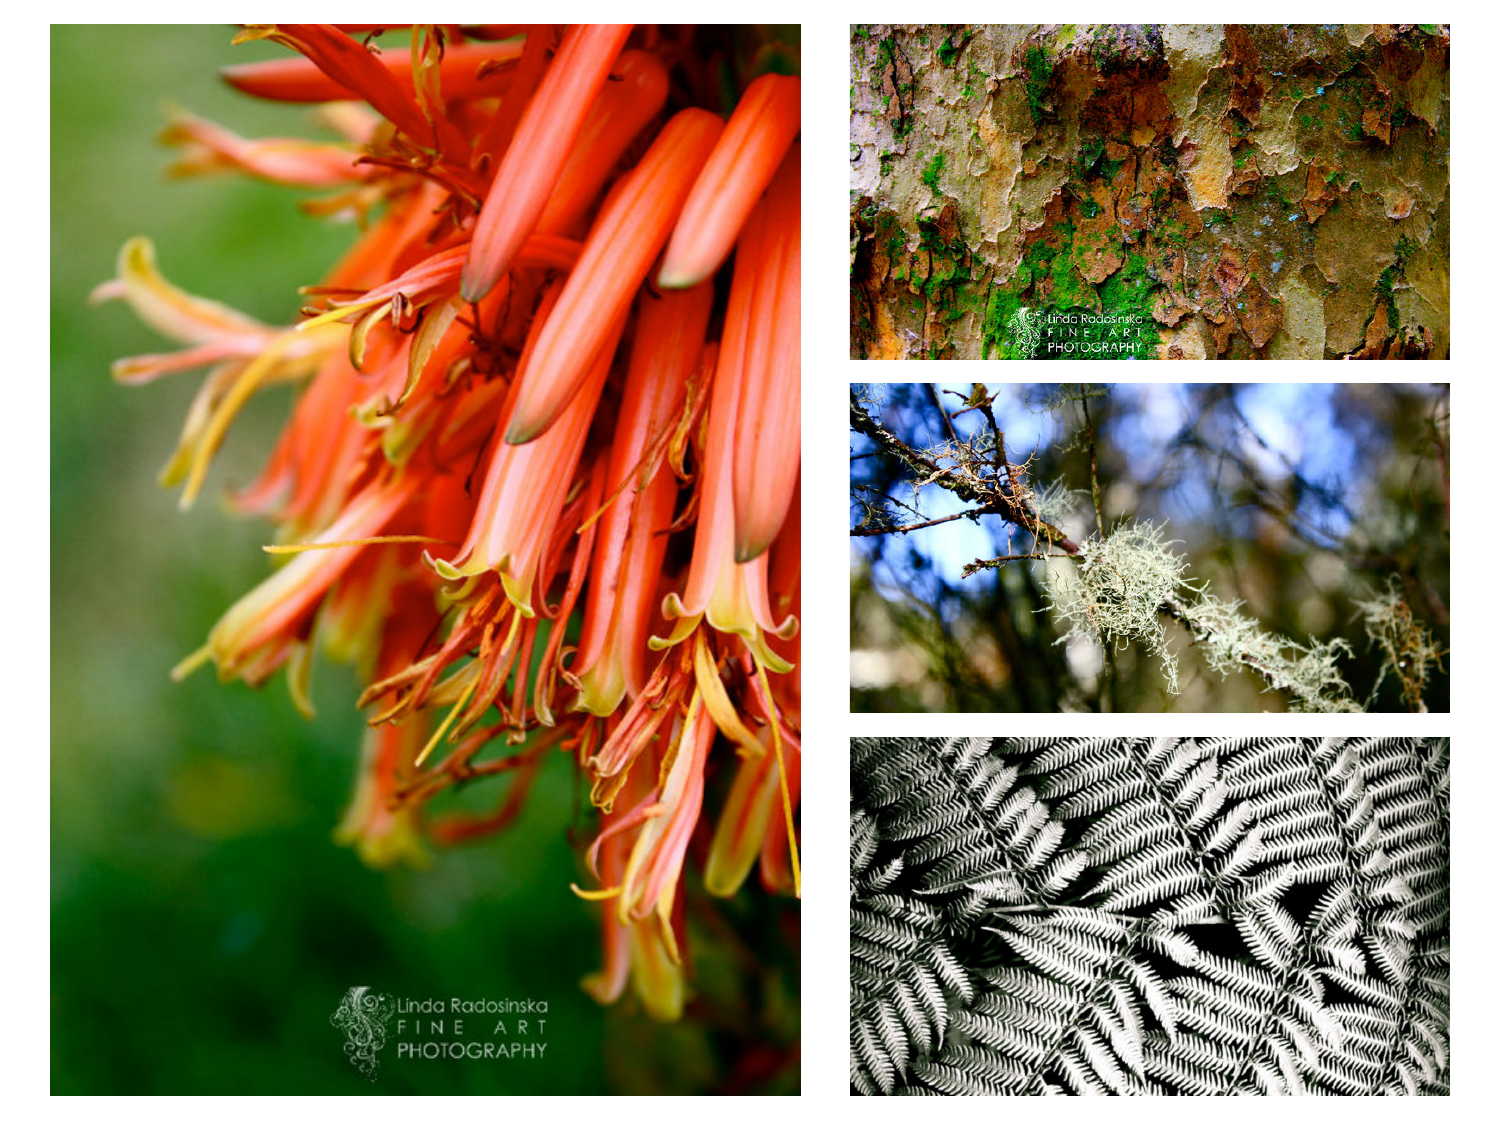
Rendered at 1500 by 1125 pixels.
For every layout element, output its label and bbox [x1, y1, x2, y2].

picture [849, 24, 1451, 361]
picture [49, 24, 802, 1097]
picture [849, 383, 1451, 1125]
